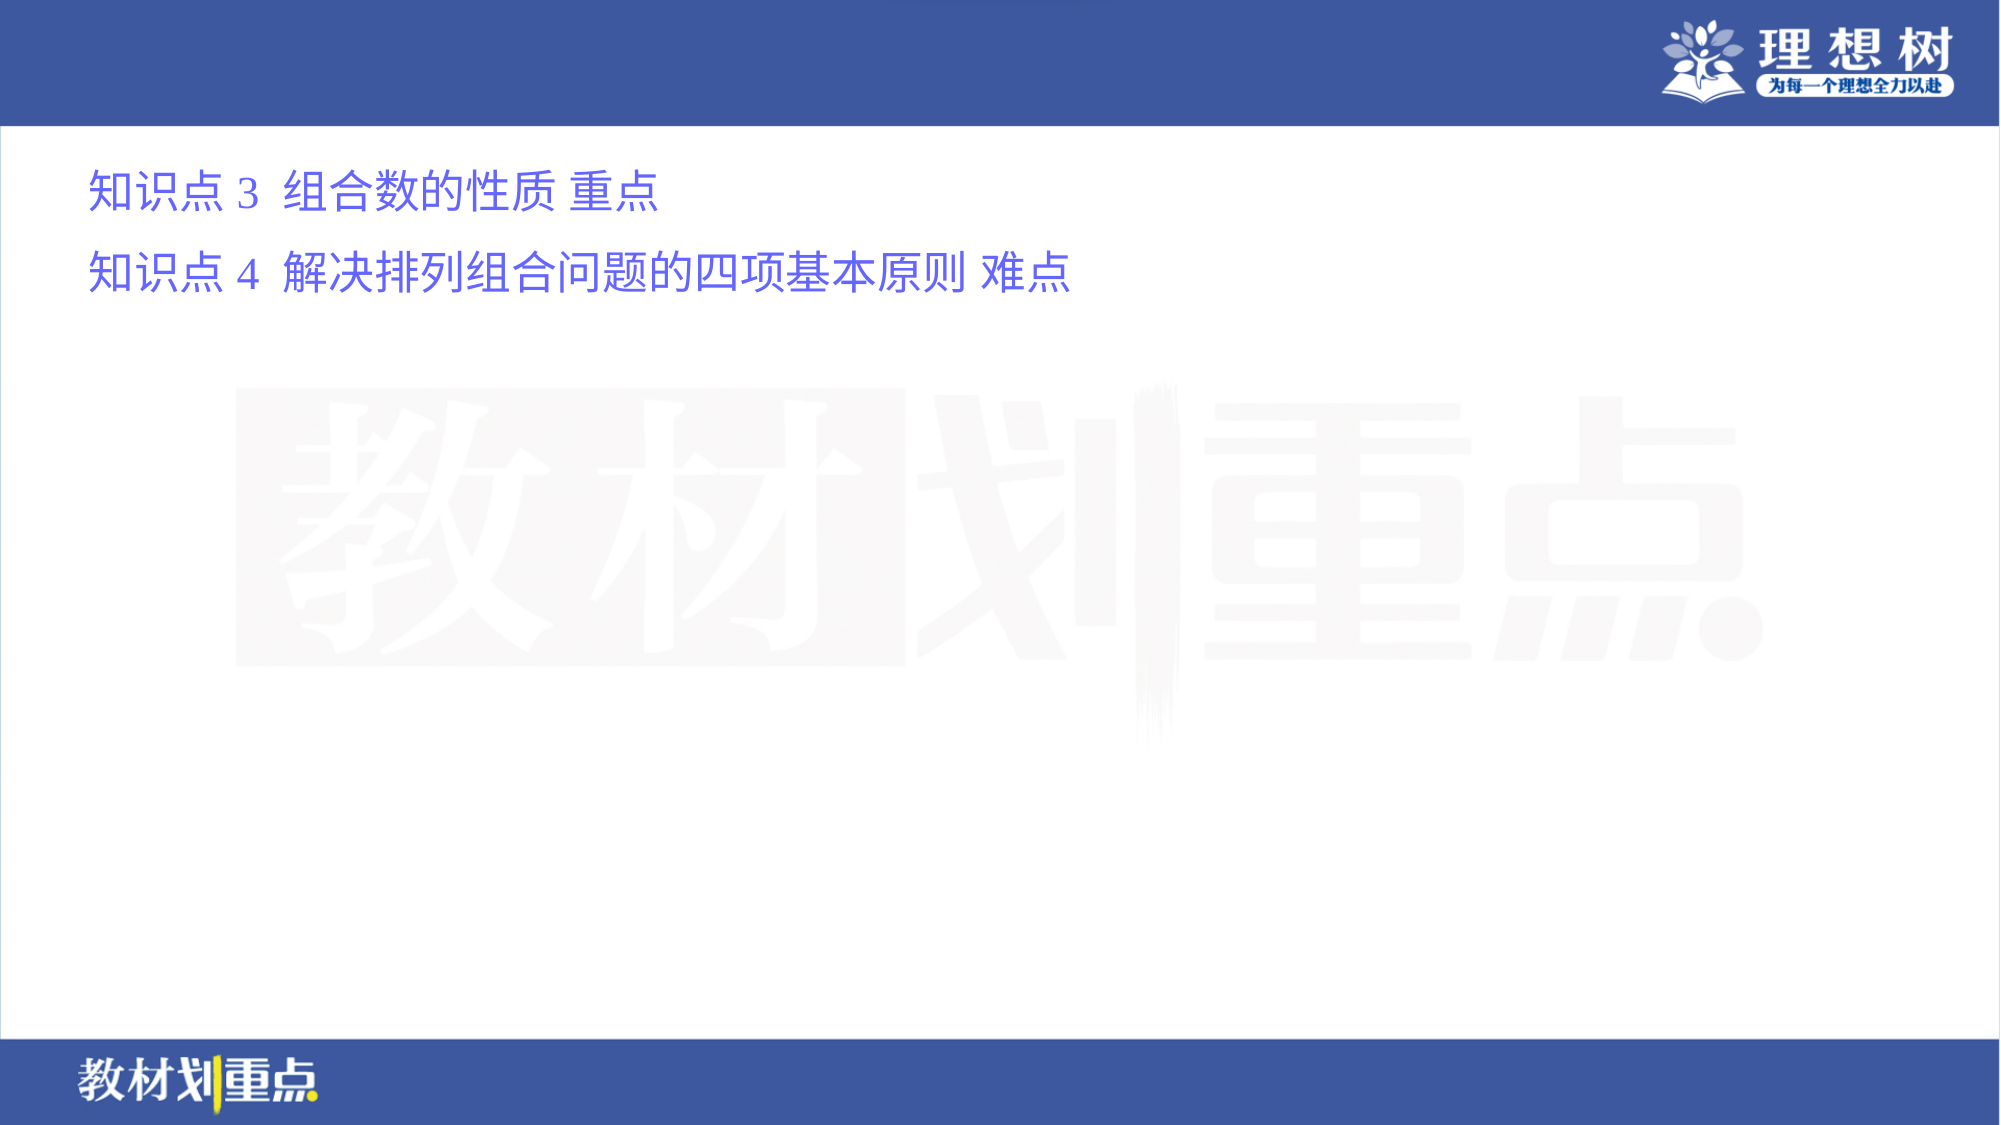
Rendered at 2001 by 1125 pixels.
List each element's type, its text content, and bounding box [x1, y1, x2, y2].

text_box 知识点4 解决排列组合问题的四项基本原则 难点 [88, 217, 1911, 357]
text_box 知识点3 组合数的性质 重点 [88, 136, 1911, 217]
picture [0, 0, 2000, 1125]
